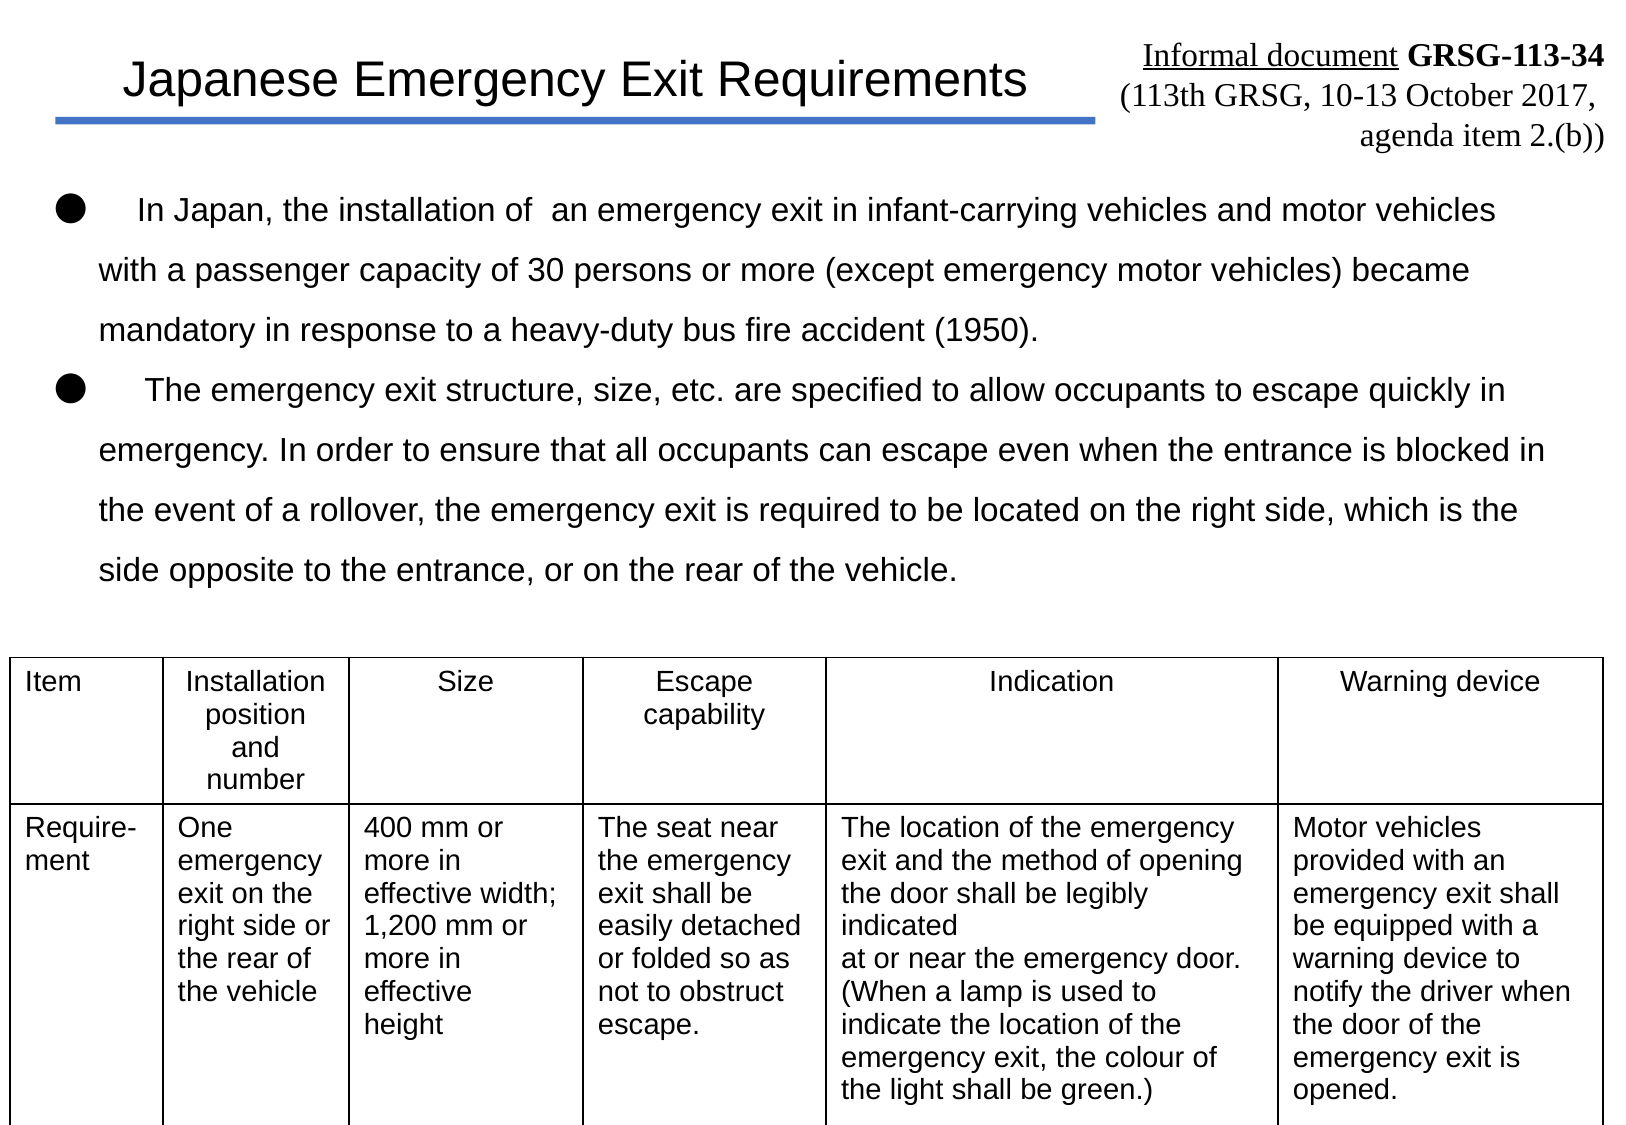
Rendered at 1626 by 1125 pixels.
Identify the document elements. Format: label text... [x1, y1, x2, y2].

table_header Escape capability [584, 658, 825, 803]
table_cell One emergency exit on the right side or the rear of the vehicle [164, 805, 348, 1125]
table_header Size [350, 658, 582, 803]
table_header Item [11, 658, 162, 803]
text_box Japanese Emergency Exit Requirements [54, 38, 1095, 115]
table_header Warning device [1279, 658, 1602, 803]
text_box ● In Japan, the installation of an emergency exit in infant-carrying vehicles and motor vehicles with a passenger capacity of 30 persons or more (except emergency motor vehicles) became mandatory in response to a heavy-duty bus fire accident (1950). ● The emergency exit structure, size, etc. are specified to allow occupants to escape quickly in emergency. In order to ensure that all occupants can escape even when the entrance is blocked in the event of a rollover, the emergency exit is required to be located on the right side, which is the side opposite to the entrance, or on the rear of the vehicle. [43, 147, 1576, 610]
table_cell The seat near the emergency exit shall be easily detached or folded so as not to obstruct escape. [584, 805, 825, 1125]
table_header Indication [827, 658, 1277, 803]
table_header Installation position and number [164, 658, 348, 803]
table_cell Require-ment [11, 805, 162, 1125]
table_cell Motor vehicles provided with an emergency exit shall be equipped with a warning device to notify the driver when the door of the emergency exit is opened. [1279, 805, 1602, 1125]
table_cell The location of the emergency exit and the method of opening the door shall be legibly indicated at or near the emergency door. (When a lamp is used to indicate the location of the emergency exit, the colour of the light shall be green.) [827, 805, 1277, 1125]
text_box [55, 116, 1095, 125]
text_box Informal document GRSG-113-34 (113th GRSG, 10-13 October 2017, agenda item 2.(b)) [1095, 27, 1608, 159]
table_cell 400 mm or more in effective width; 1,200 mm or more in effective height [350, 805, 582, 1125]
